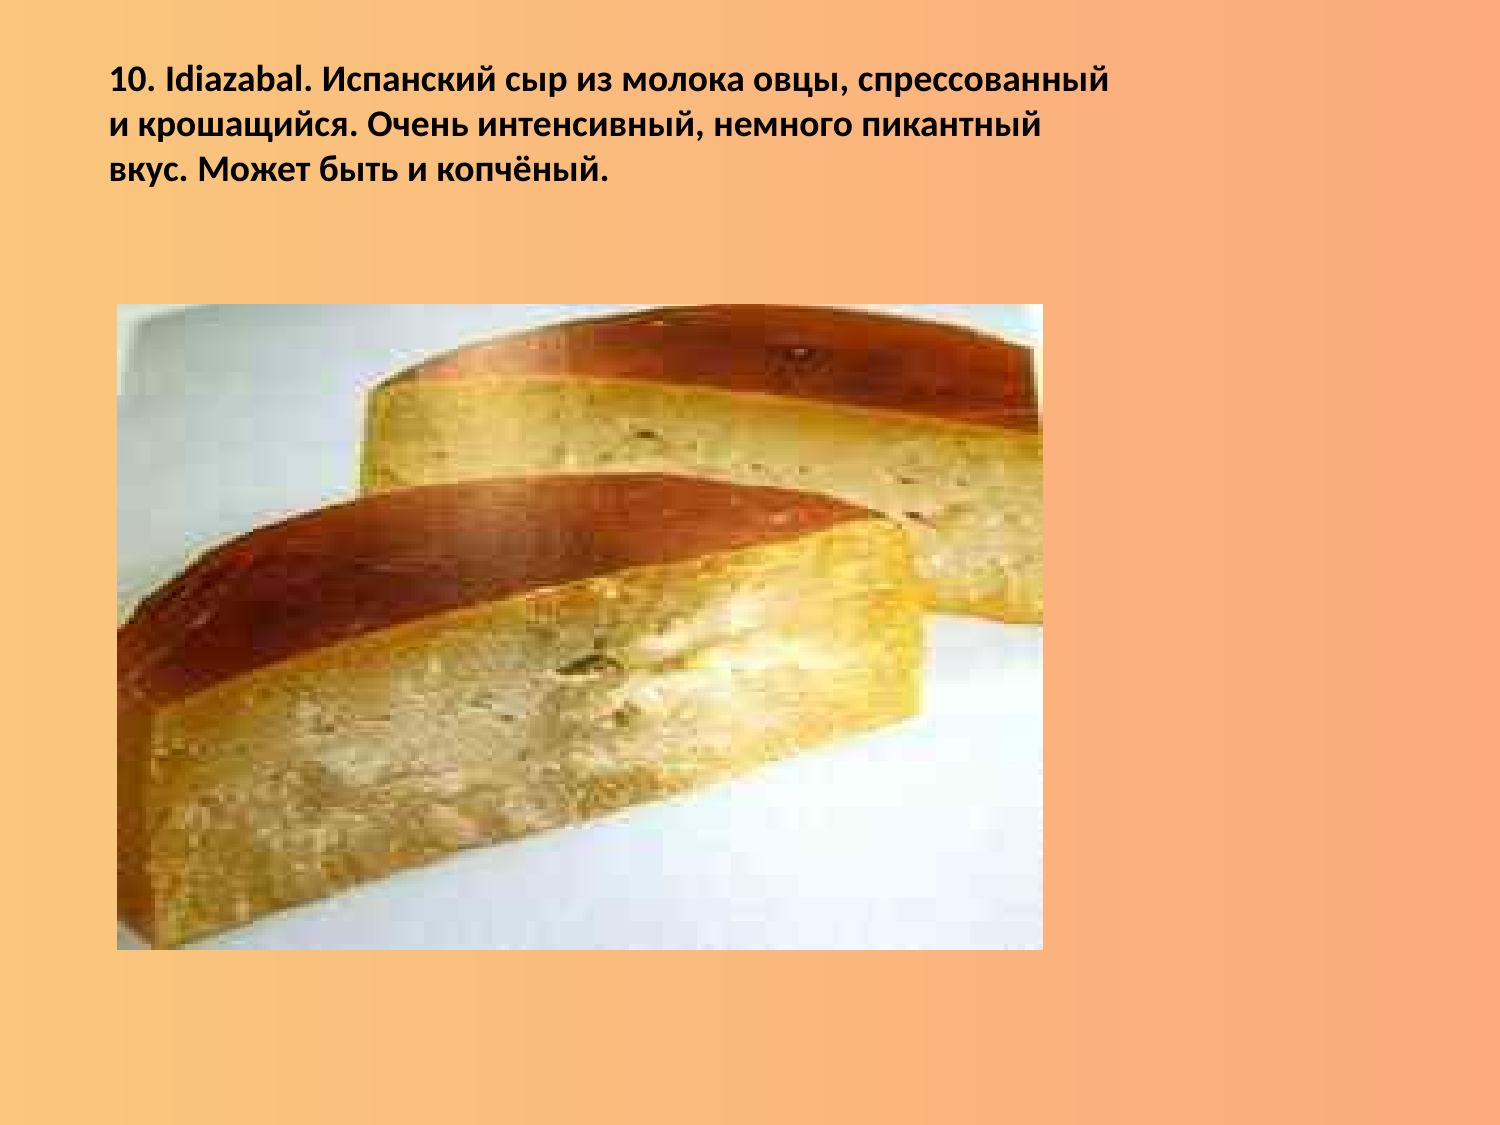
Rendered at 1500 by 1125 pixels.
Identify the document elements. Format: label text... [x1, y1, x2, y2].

text_box 10. Idiazabal. Испанский сыр из молока овцы, спрессованный и крошащийся. Очень интенсивный, немного пикантный вкус. Может быть и копчёный. [93, 46, 1125, 197]
picture [116, 304, 1044, 950]
